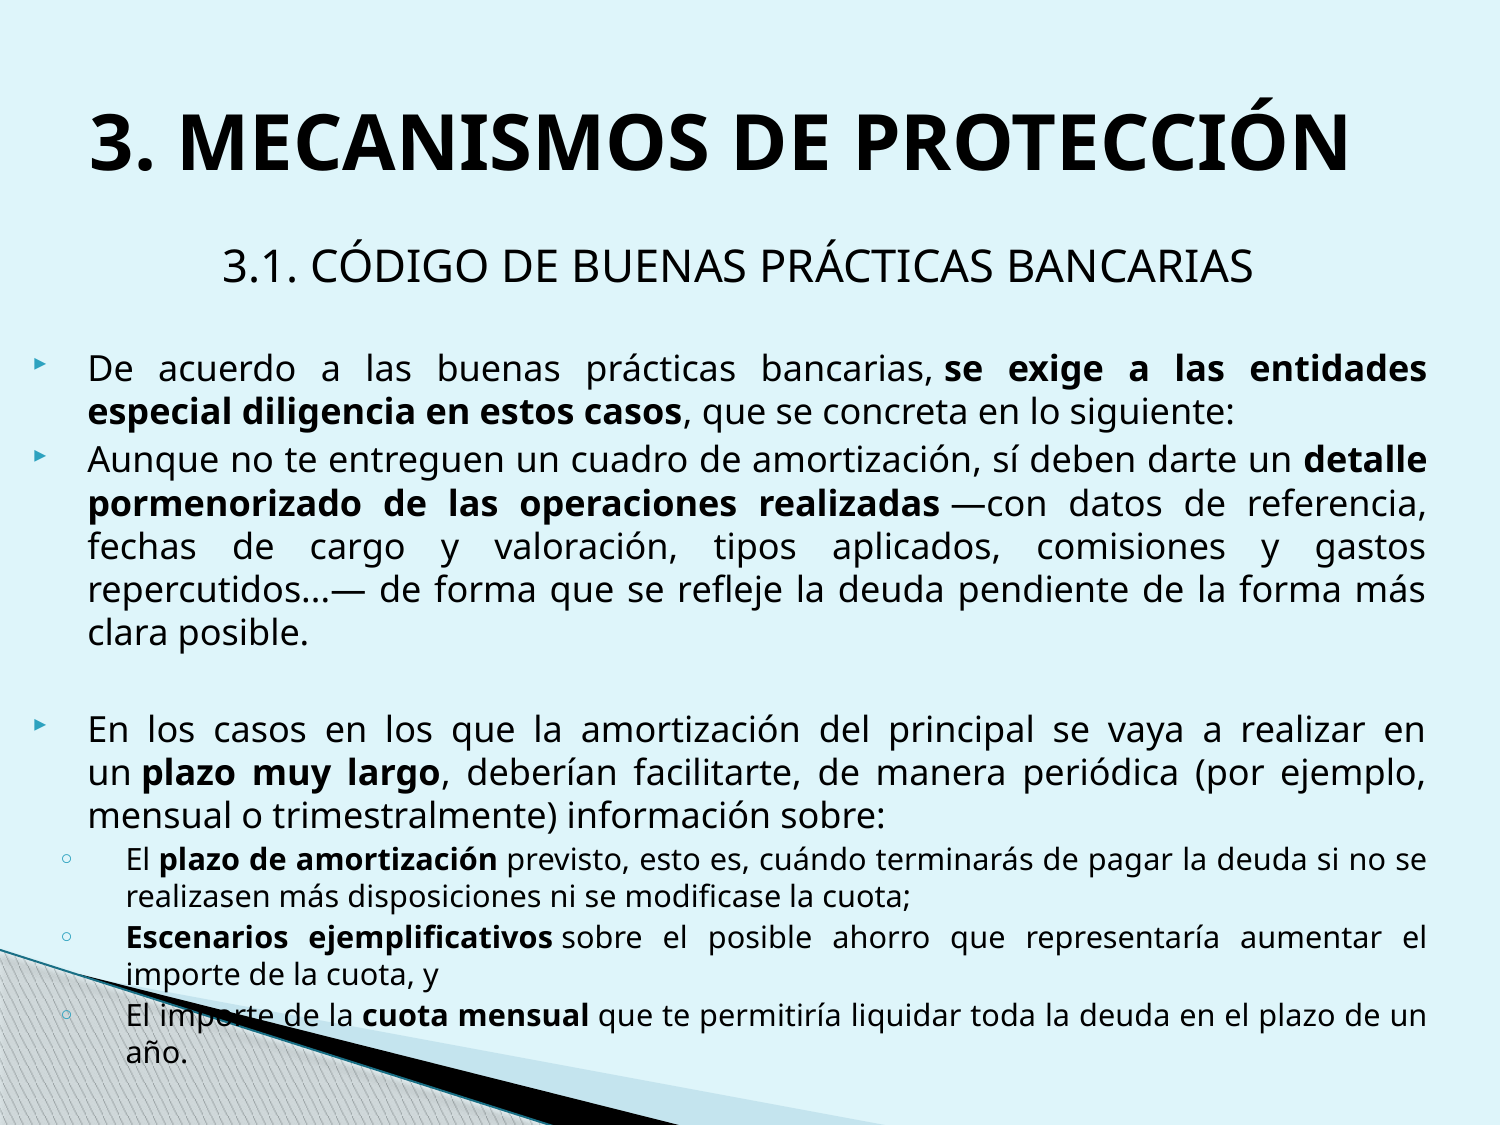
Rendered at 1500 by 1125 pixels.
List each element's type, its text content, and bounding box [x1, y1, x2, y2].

title 3. MECANISMOS DE PROTECCIÓN [75, 45, 1425, 233]
list 3.1. CÓDIGO DE BUENAS PRÁCTICAS BANCARIAS De acuerdo a las buenas prácticas bancarias, se exige a las entidades especial diligencia en estos casos, que se concreta en lo siguiente: Aunque no te entreguen un cuadro de amortización, sí deben darte un detalle pormenorizado de las operaciones realizadas —con datos de referencia, fechas de cargo y valoración, tipos aplicados, comisiones y gastos repercutidos...— de forma que se refleje la deuda pendiente de la forma más clara posible. En los casos en los que la amortización del principal se vaya a realizar en un plazo muy largo, deberían facilitarte, de manera periódica (por ejemplo, mensual o trimestralmente) información sobre: El plazo de amortización previsto, esto es, cuándo terminarás de pagar la deuda si no se realizasen más disposiciones ni se modificase la cuota; Escenarios ejemplificativos sobre el posible ahorro que representaría aumentar el importe de la cuota, y El importe de la cuota mensual que te permitiría liquidar toda la deuda en el plazo de un año. [17, 230, 1443, 1081]
